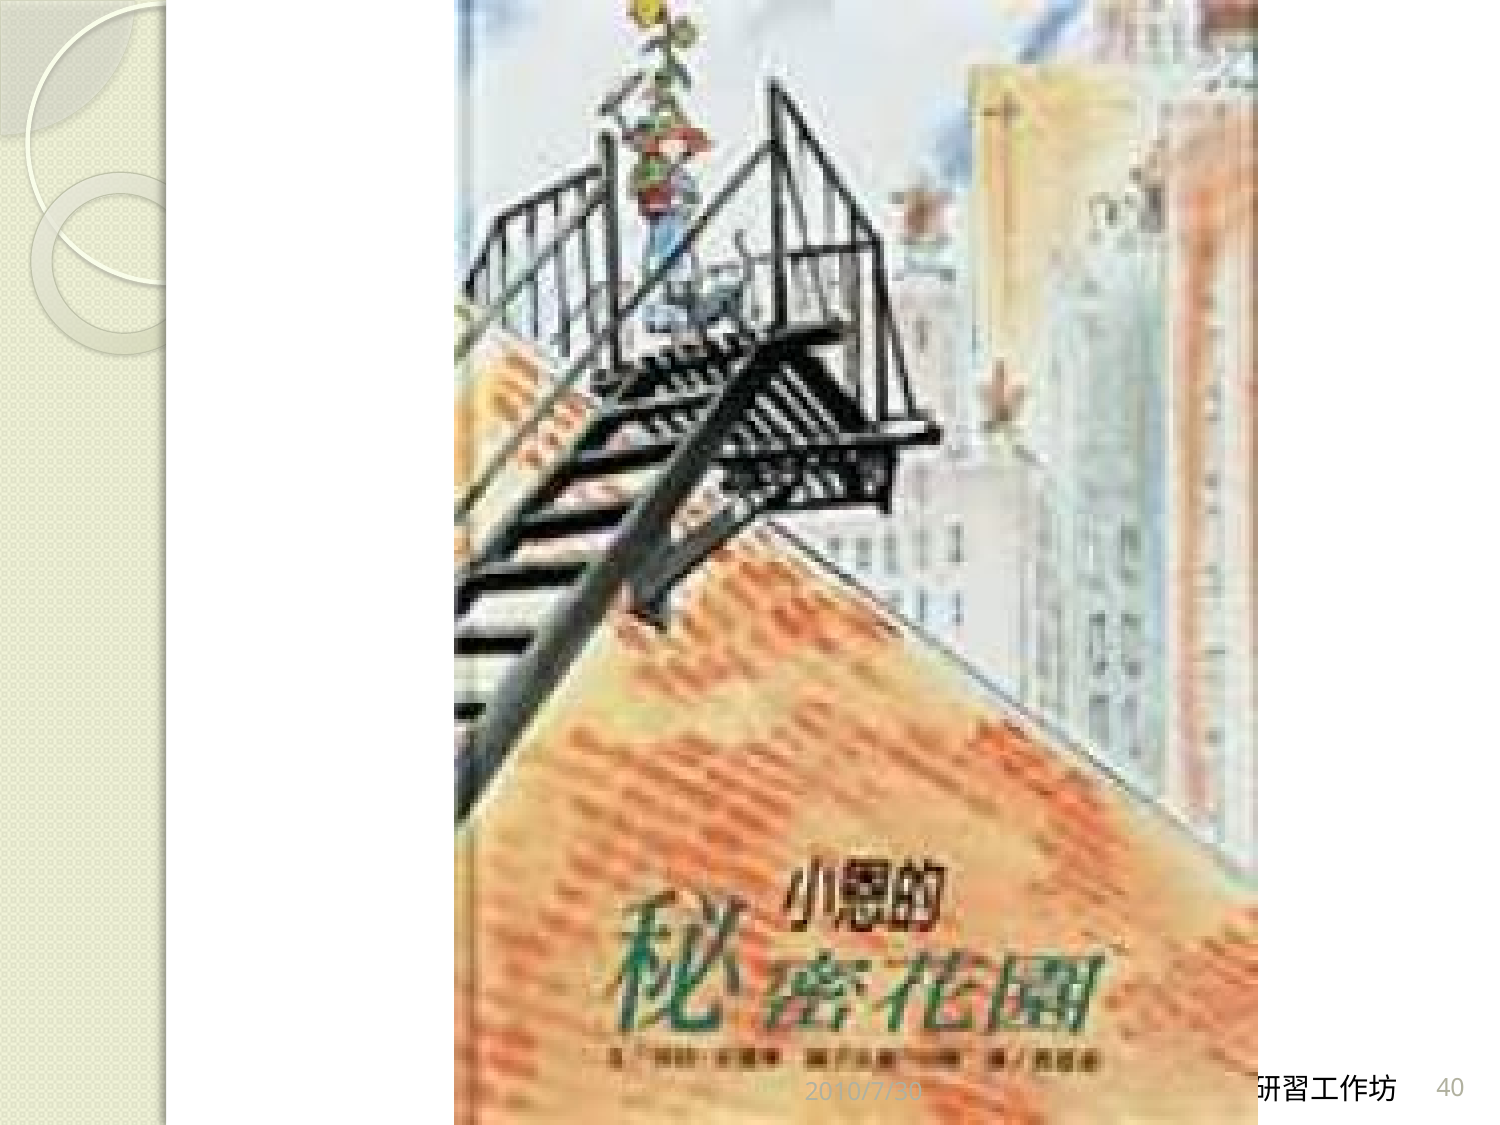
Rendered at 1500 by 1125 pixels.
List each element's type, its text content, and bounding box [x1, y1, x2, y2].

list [454, 0, 1259, 1125]
footer 溪海國小 教師閱讀精進研習工作坊 [1266, 1034, 1413, 1113]
slide_number 40 [1413, 1034, 1488, 1113]
